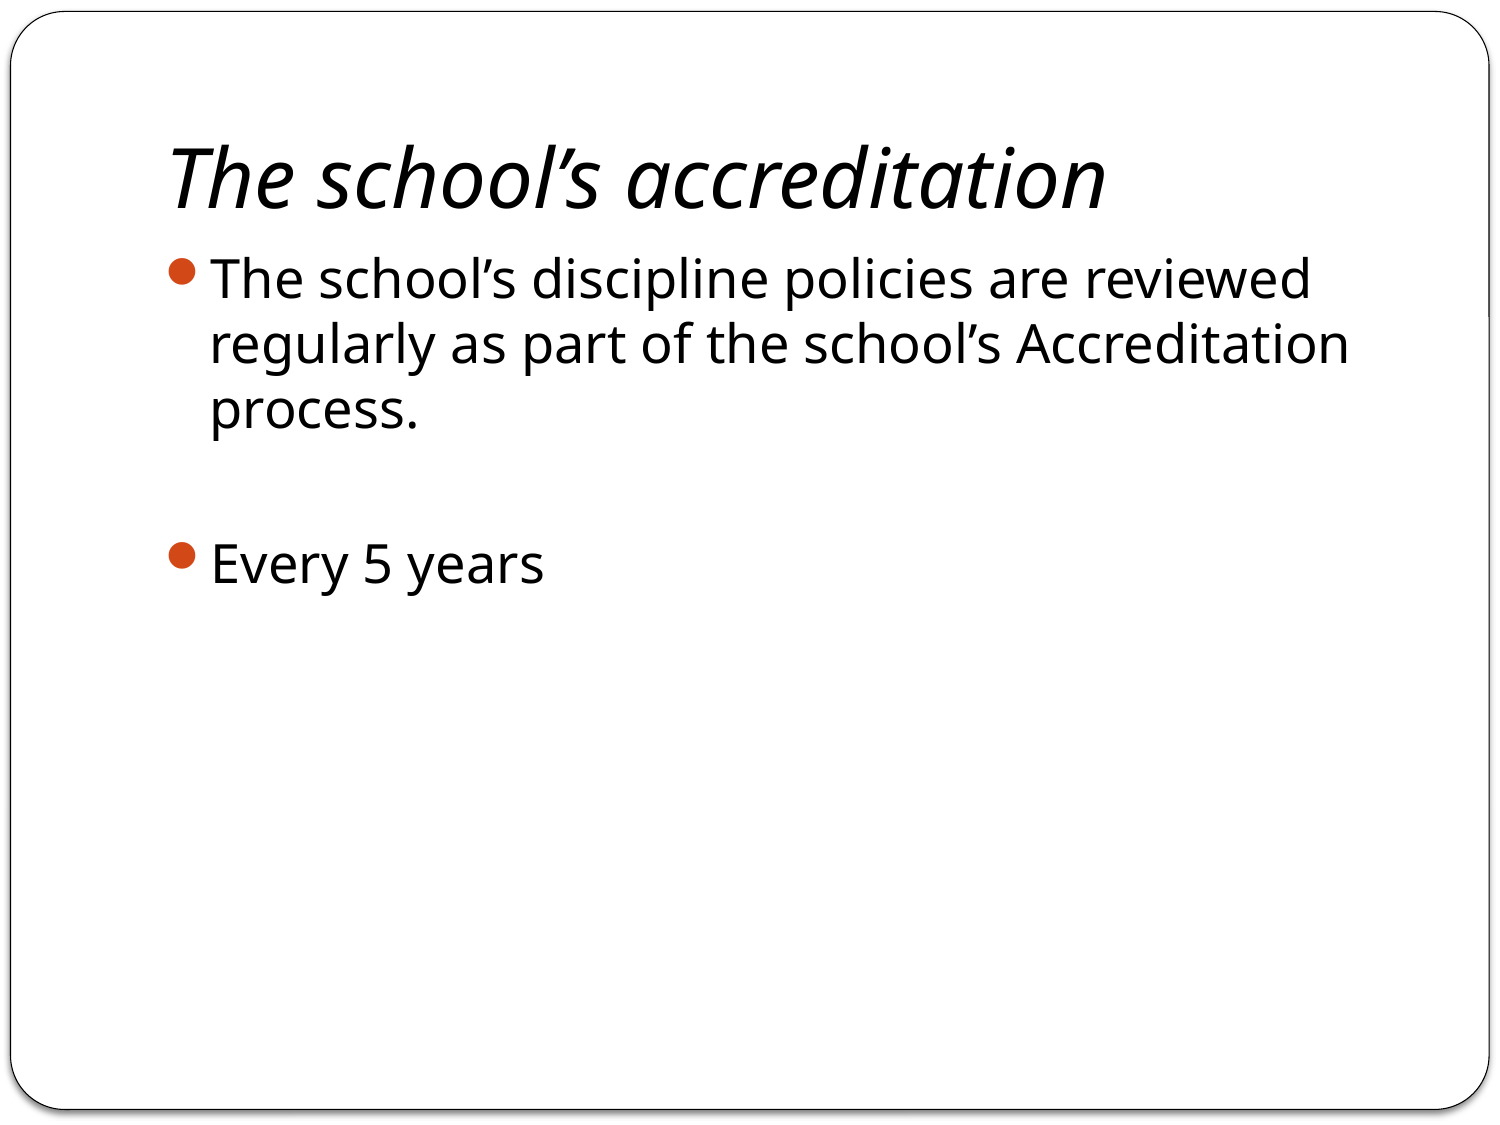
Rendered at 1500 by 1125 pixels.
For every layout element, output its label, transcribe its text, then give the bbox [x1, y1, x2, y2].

list The school’s discipline policies are reviewed regularly as part of the school’s Accreditation process. Every 5 years [150, 237, 1425, 988]
title The school’s accreditation [150, 45, 1425, 233]
